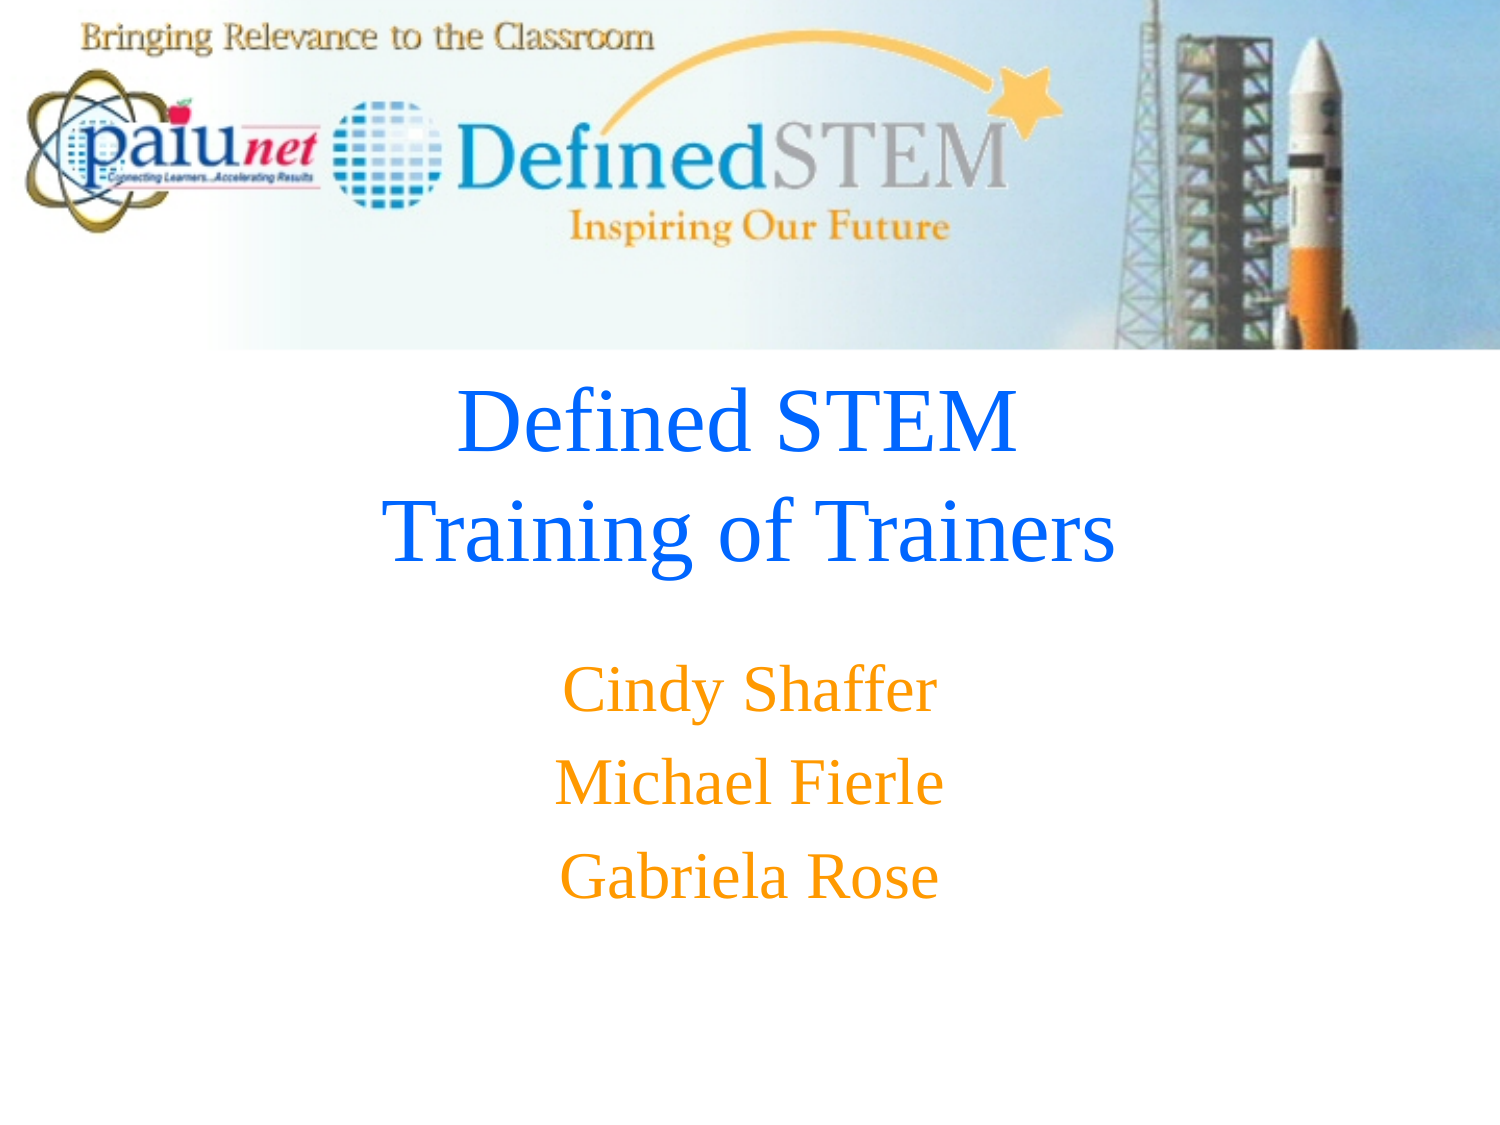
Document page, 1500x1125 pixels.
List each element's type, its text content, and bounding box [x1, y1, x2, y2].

title Defined STEM Training of Trainers [112, 349, 1388, 591]
picture [0, 0, 1500, 365]
subtitle Cindy Shaffer Michael Fierle Gabriela Rose [224, 637, 1276, 926]
